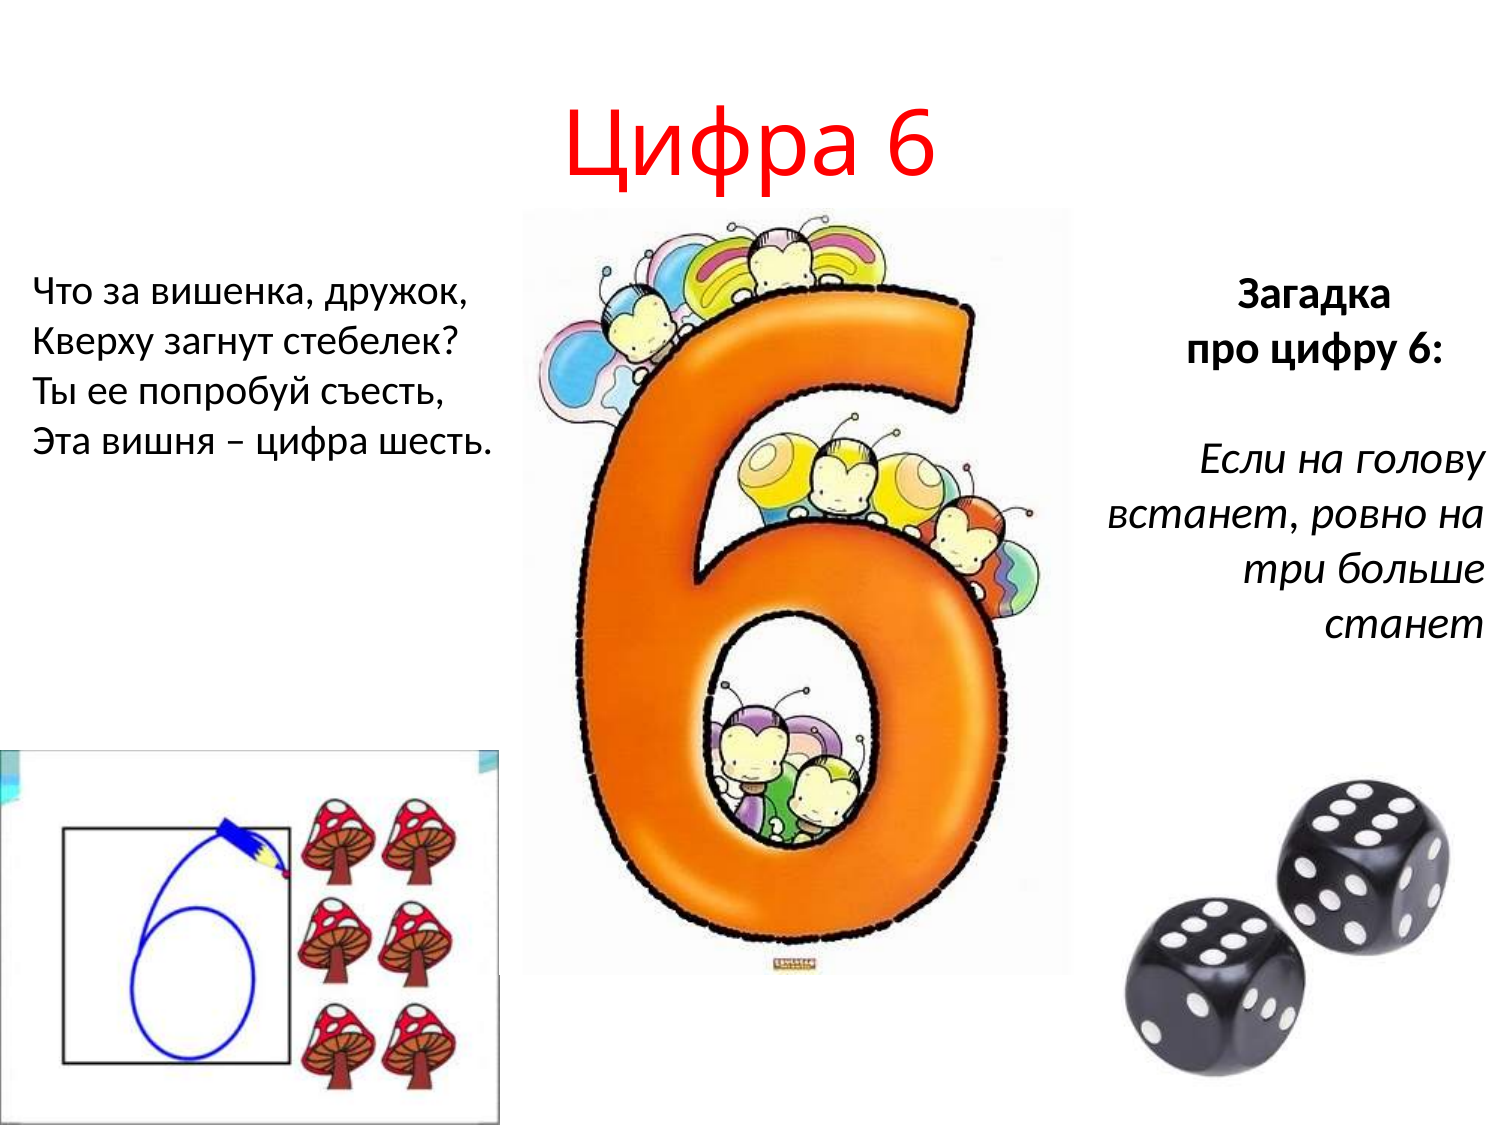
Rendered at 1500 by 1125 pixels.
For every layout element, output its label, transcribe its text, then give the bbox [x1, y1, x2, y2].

picture [0, 749, 500, 1125]
text_box Что за вишенка, дружок, Кверху загнут стебелек? Ты ее попробуй съесть, Эта вишня – цифра шесть. [17, 255, 493, 471]
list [498, 207, 1090, 976]
title Цифра 6 [75, 45, 1425, 233]
text_box Загадка про цифру 6: Если на голову встанет, ровно на три больше станет [1094, 255, 1500, 655]
picture [1121, 761, 1455, 1096]
